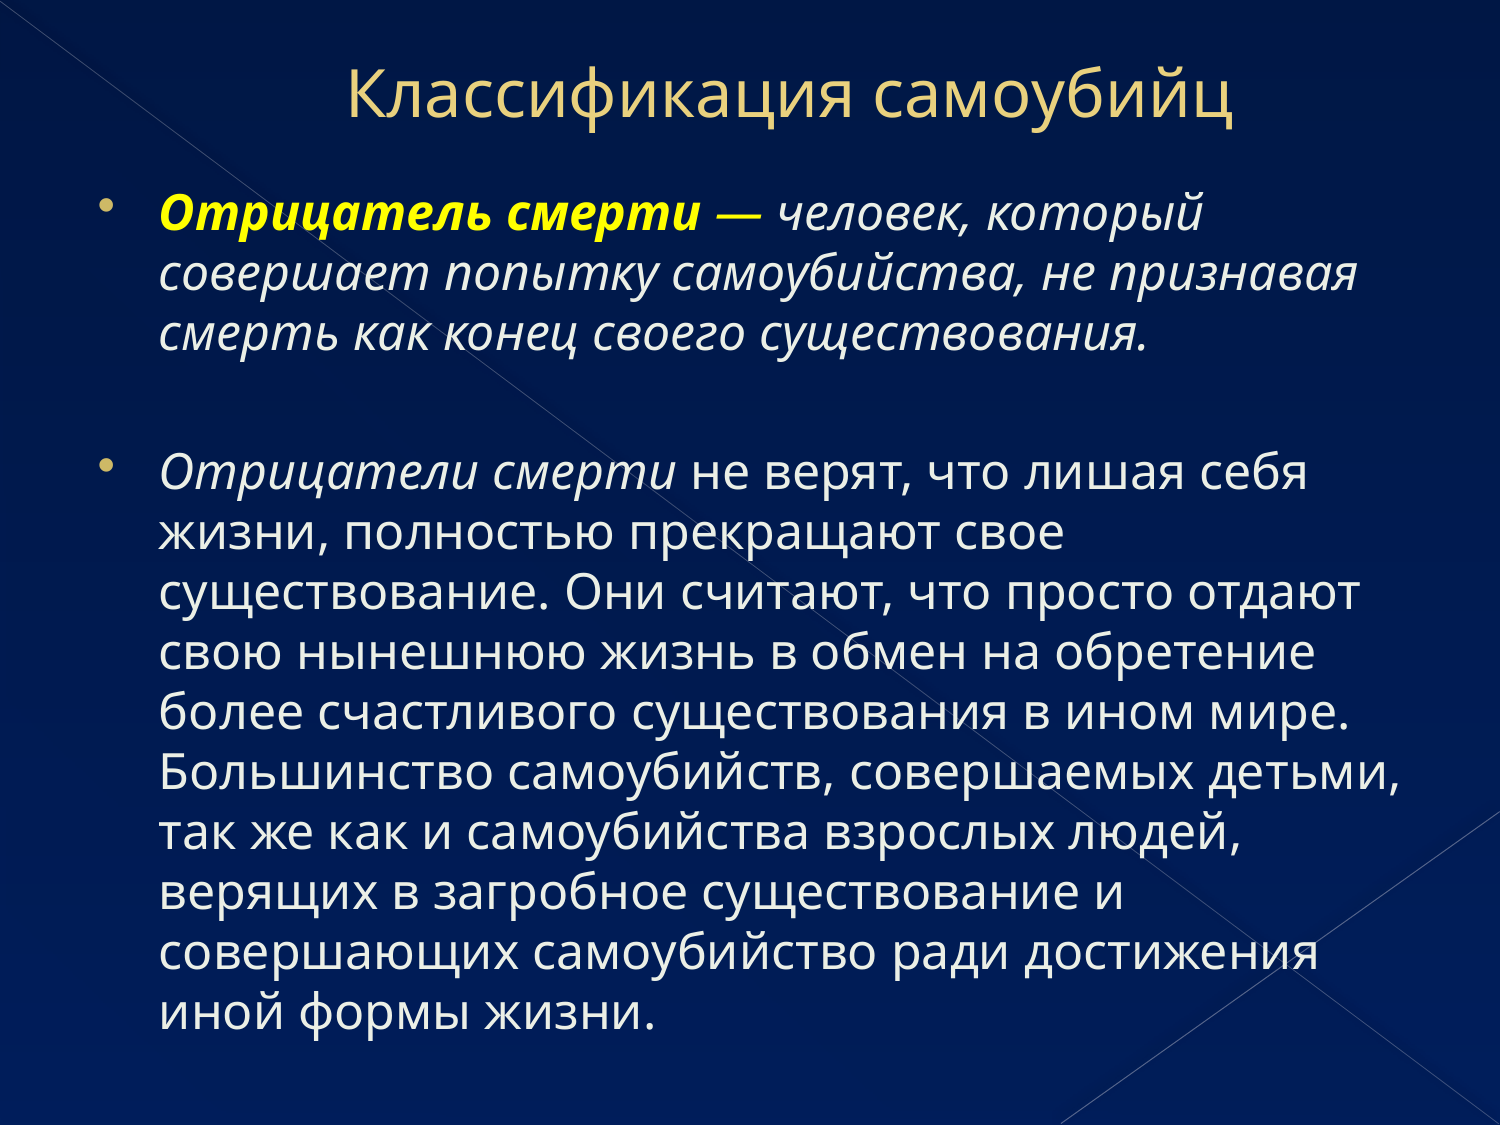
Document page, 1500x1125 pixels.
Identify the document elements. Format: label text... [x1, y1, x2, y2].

list Отрицатель смерти — человек, который совершает попытку самоубийства, не признавая смерть как конец своего существования. Отрицатели смерти не верят, что лишая себя жизни, полностью прекращают свое существование. Они считают, что просто отдают свою нынешнюю жизнь в обмен на обретение более счастливого существования в ином мире. Большинство самоубийств, совершаемых детьми, так же как и самоубийства взрослых людей, верящих в загробное существование и совершающих самоубийство ради достижения иной формы жизни. [75, 172, 1425, 1059]
title Классификация самоубийц [75, 43, 1425, 138]
